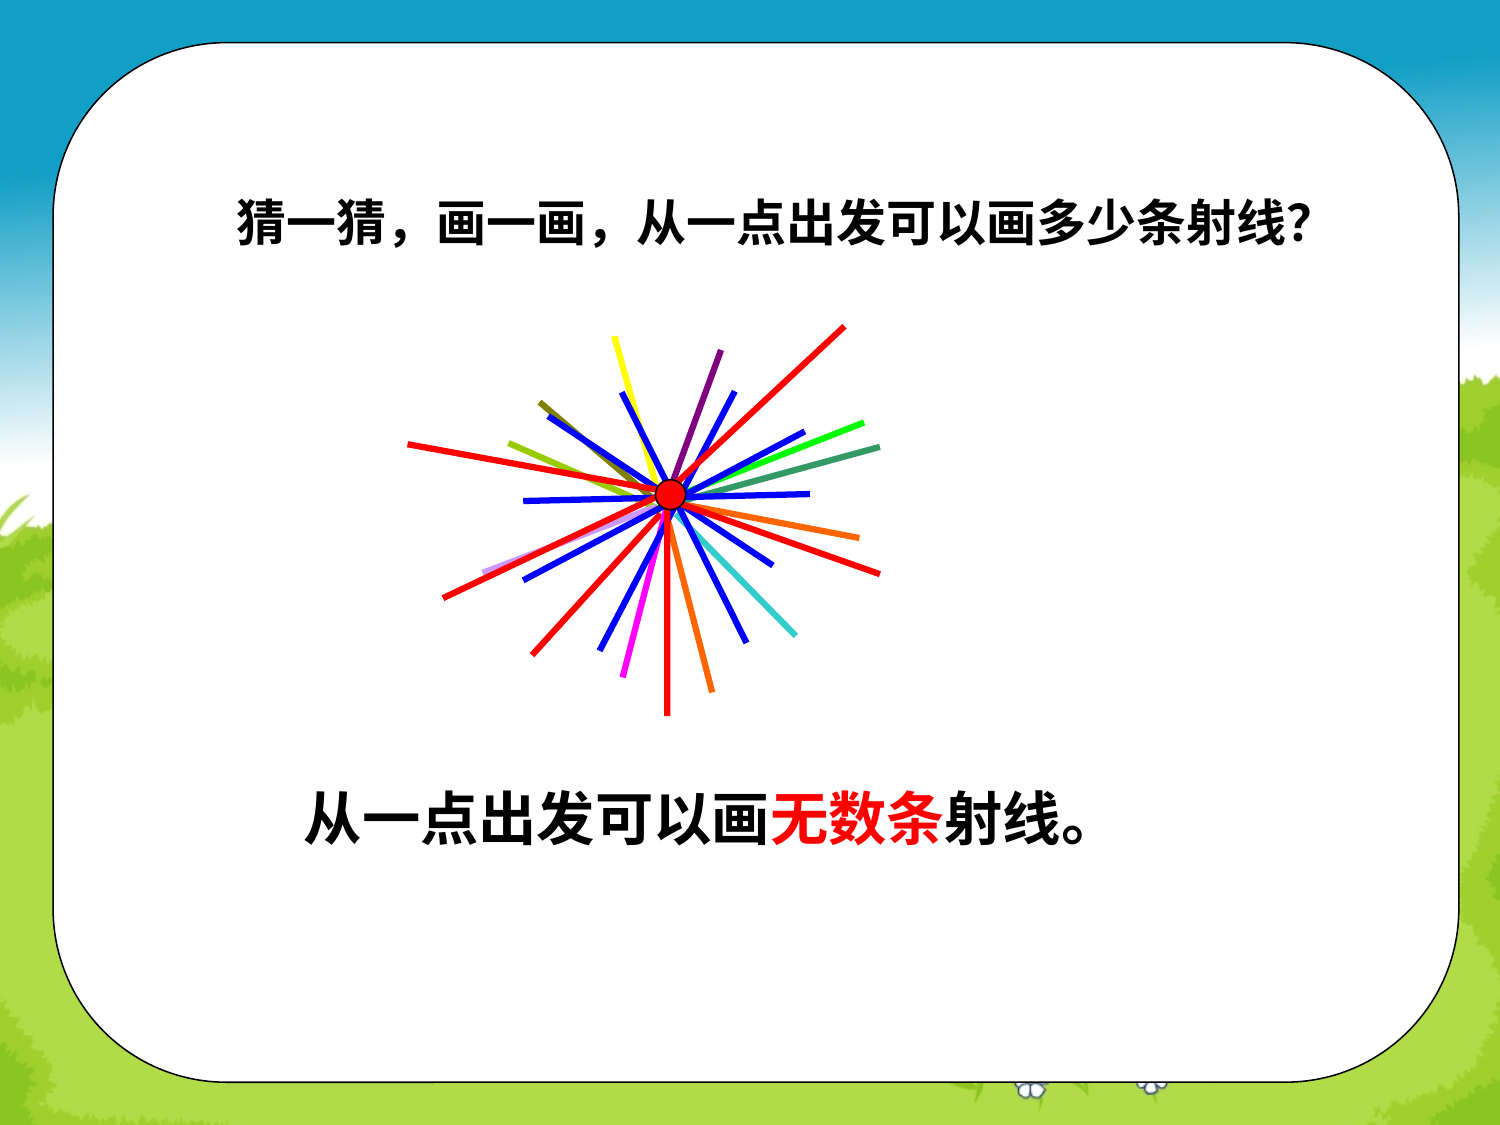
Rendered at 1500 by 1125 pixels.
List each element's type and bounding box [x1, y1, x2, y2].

text_box [501, 349, 880, 693]
picture [0, 0, 1500, 1125]
text_box [513, 385, 821, 657]
